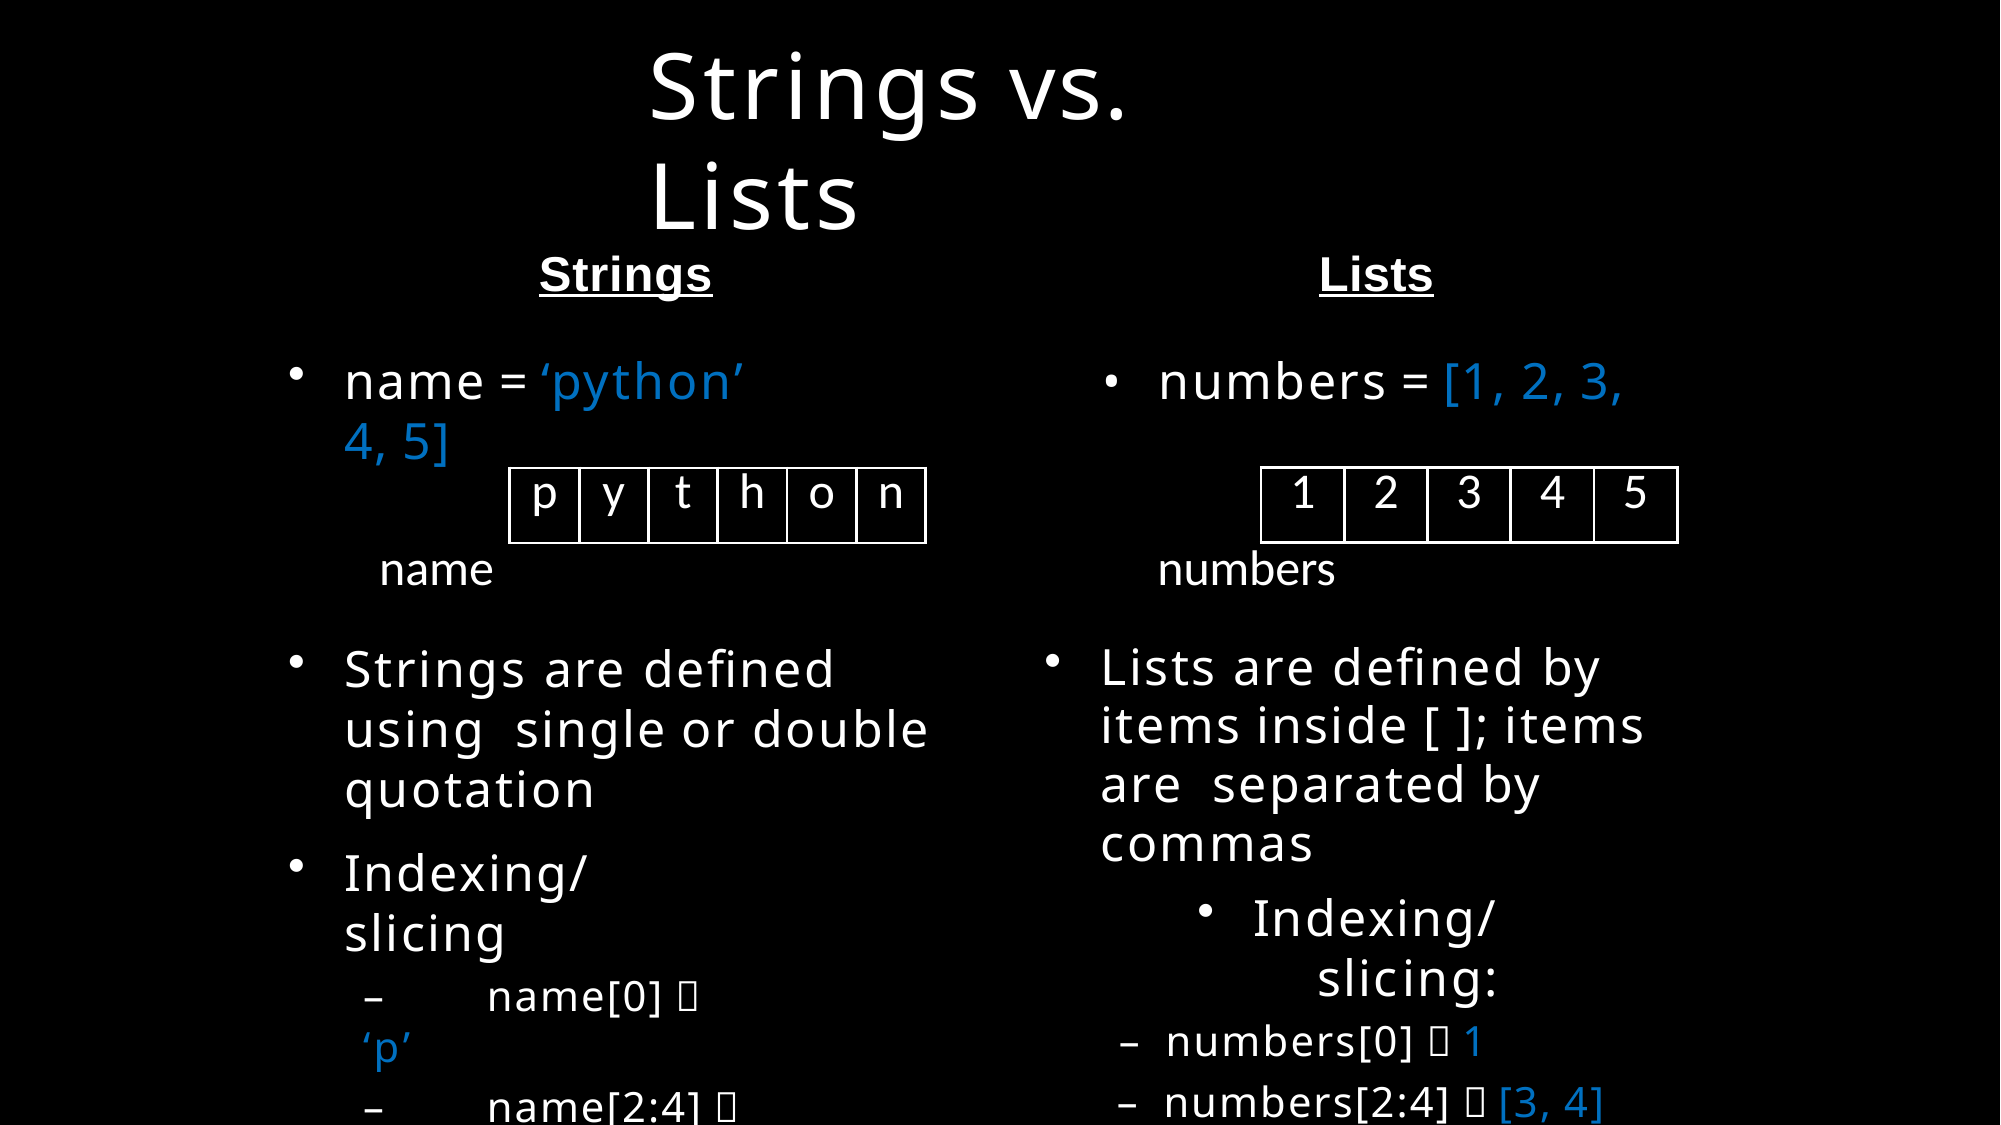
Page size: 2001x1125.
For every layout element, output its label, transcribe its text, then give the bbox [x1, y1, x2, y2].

text_box Strings are defined using single or double quotation [286, 635, 976, 818]
title Strings vs. Lists [646, 25, 1354, 240]
text_box Lists are defined by items inside [ ]; items are separated by commas Indexing/slicing: – numbers[0]  1 – numbers[2:4]  [3, 4] [1042, 635, 1707, 1125]
text_box Strings Lists name = ‘python’ • numbers = [1, 2, 3, 4, 5] name numbers [286, 240, 1666, 595]
table_header 5 [1666, 469, 1676, 541]
text_box Indexing/slicing – name[0]  ‘p’ – name[2:4]  ‘th’ [286, 828, 744, 1125]
